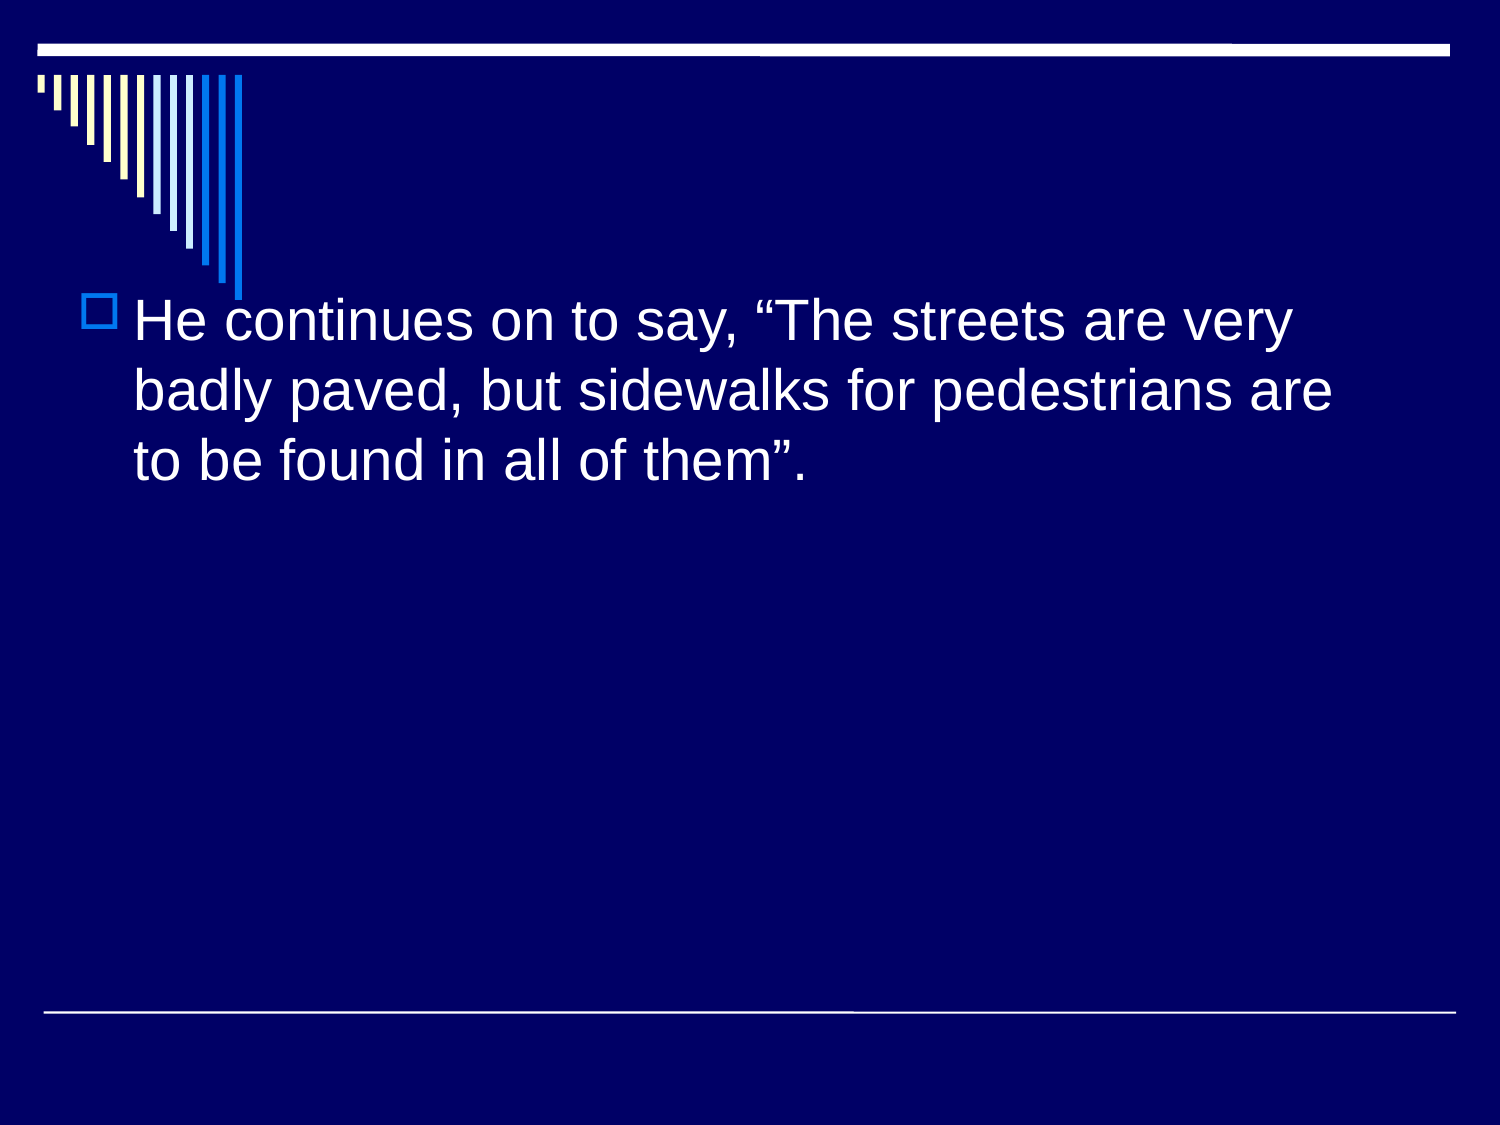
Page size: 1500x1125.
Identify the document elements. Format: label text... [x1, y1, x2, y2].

list He continues on to say, “The streets are very badly paved, but sidewalks for pedestrians are to be found in all of them”. [62, 274, 1413, 1013]
